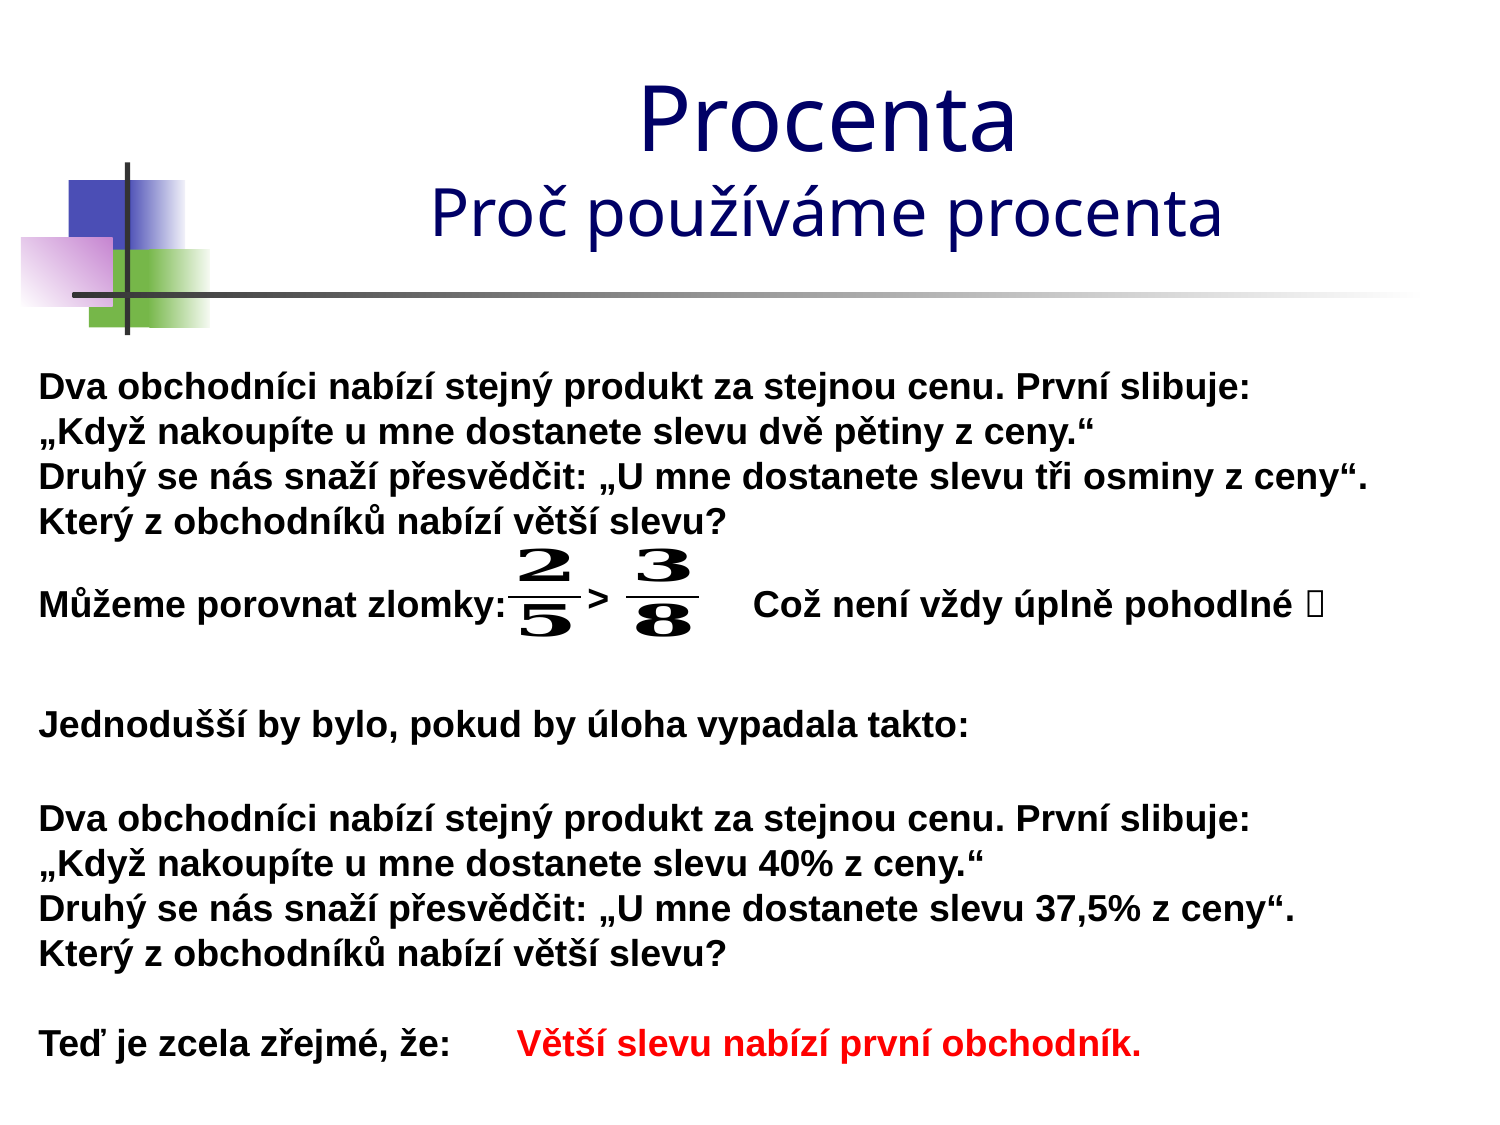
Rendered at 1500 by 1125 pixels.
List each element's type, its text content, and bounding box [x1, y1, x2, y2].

text_box Můžeme porovnat zlomky: [23, 572, 542, 633]
text_box Dva obchodníci nabízí stejný produkt za stejnou cenu. První slibuje: „Když nakoupíte u mne dostanete slevu dvě pětiny z ceny.“ Druhý se nás snaží přesvědčit: „U mne dostanete slevu tři osminy z ceny“. Který z obchodníků nabízí větší slevu? [23, 354, 1406, 549]
text_box Větší slevu nabízí první obchodník. [501, 1011, 1199, 1072]
title Procenta Proč používáme procenta [188, 34, 1468, 276]
text_box Dva obchodníci nabízí stejný produkt za stejnou cenu. První slibuje: „Když nakoupíte u mne dostanete slevu 40% z ceny.“ Druhý se nás snaží přesvědčit: „U mne dostanete slevu 37,5% z ceny“. Který z obchodníků nabízí větší slevu? [23, 786, 1406, 982]
text_box Teď je zcela zřejmé, že: [23, 1011, 477, 1072]
text_box Jednodušší by bylo, pokud by úloha vypadala takto: [23, 692, 1022, 753]
text_box Což není vždy úplně pohodlné  [738, 572, 1400, 633]
text_box > [572, 566, 650, 627]
